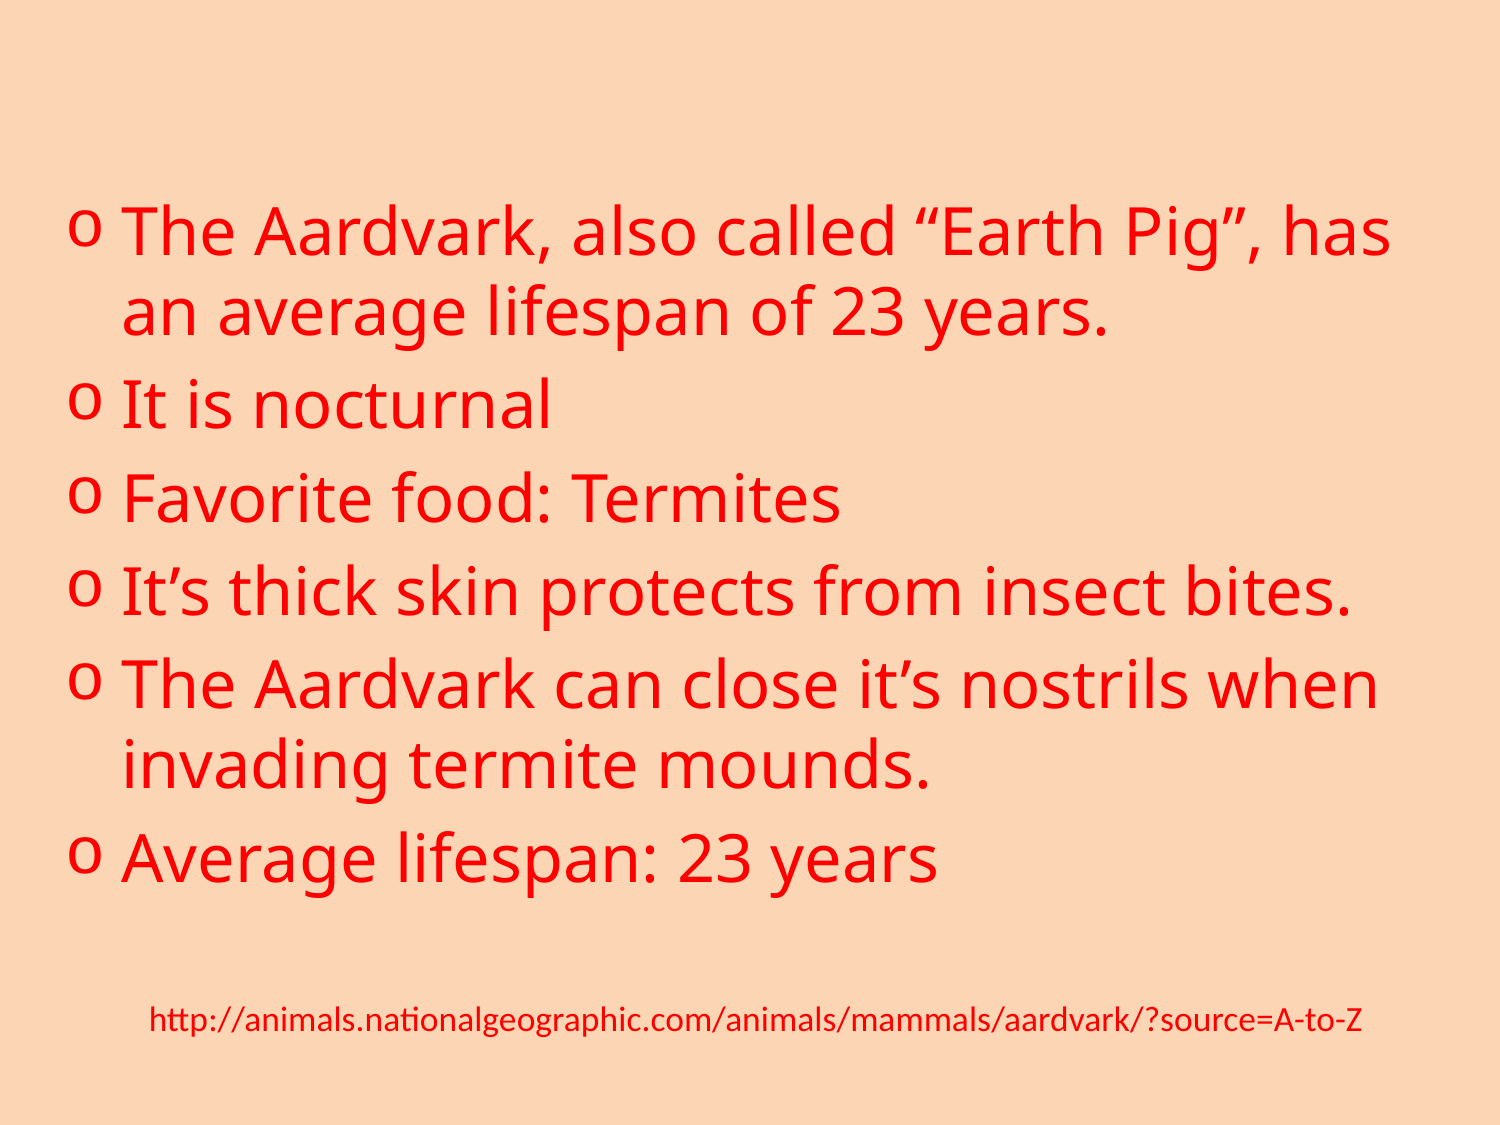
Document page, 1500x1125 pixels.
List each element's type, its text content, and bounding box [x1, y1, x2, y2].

list The Aardvark, also called “Earth Pig”, has an average lifespan of 23 years. It is nocturnal Favorite food: Termites It’s thick skin protects from insect bites. The Aardvark can close it’s nostrils when invading termite mounds. Average lifespan: 23 years http://animals.nationalgeographic.com/animals/mammals/aardvark/?source=A-to-Z [50, 87, 1463, 1088]
